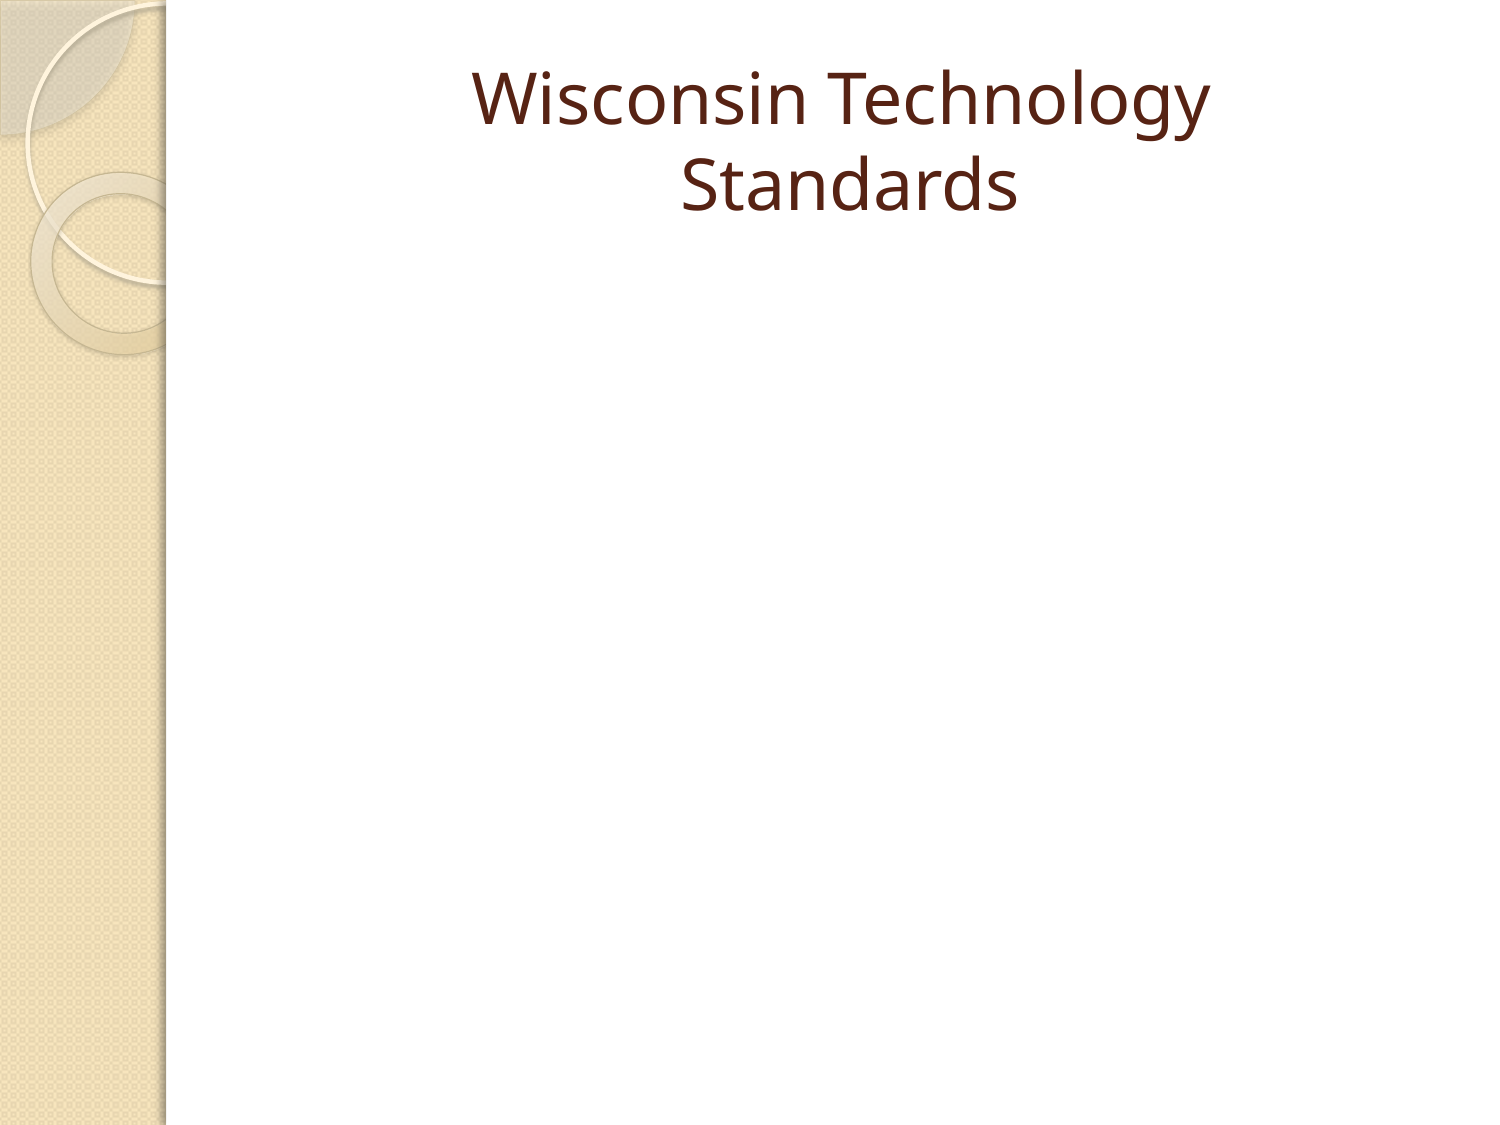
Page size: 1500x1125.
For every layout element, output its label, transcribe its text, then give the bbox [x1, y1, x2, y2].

title Wisconsin Technology Standards [235, 45, 1466, 233]
